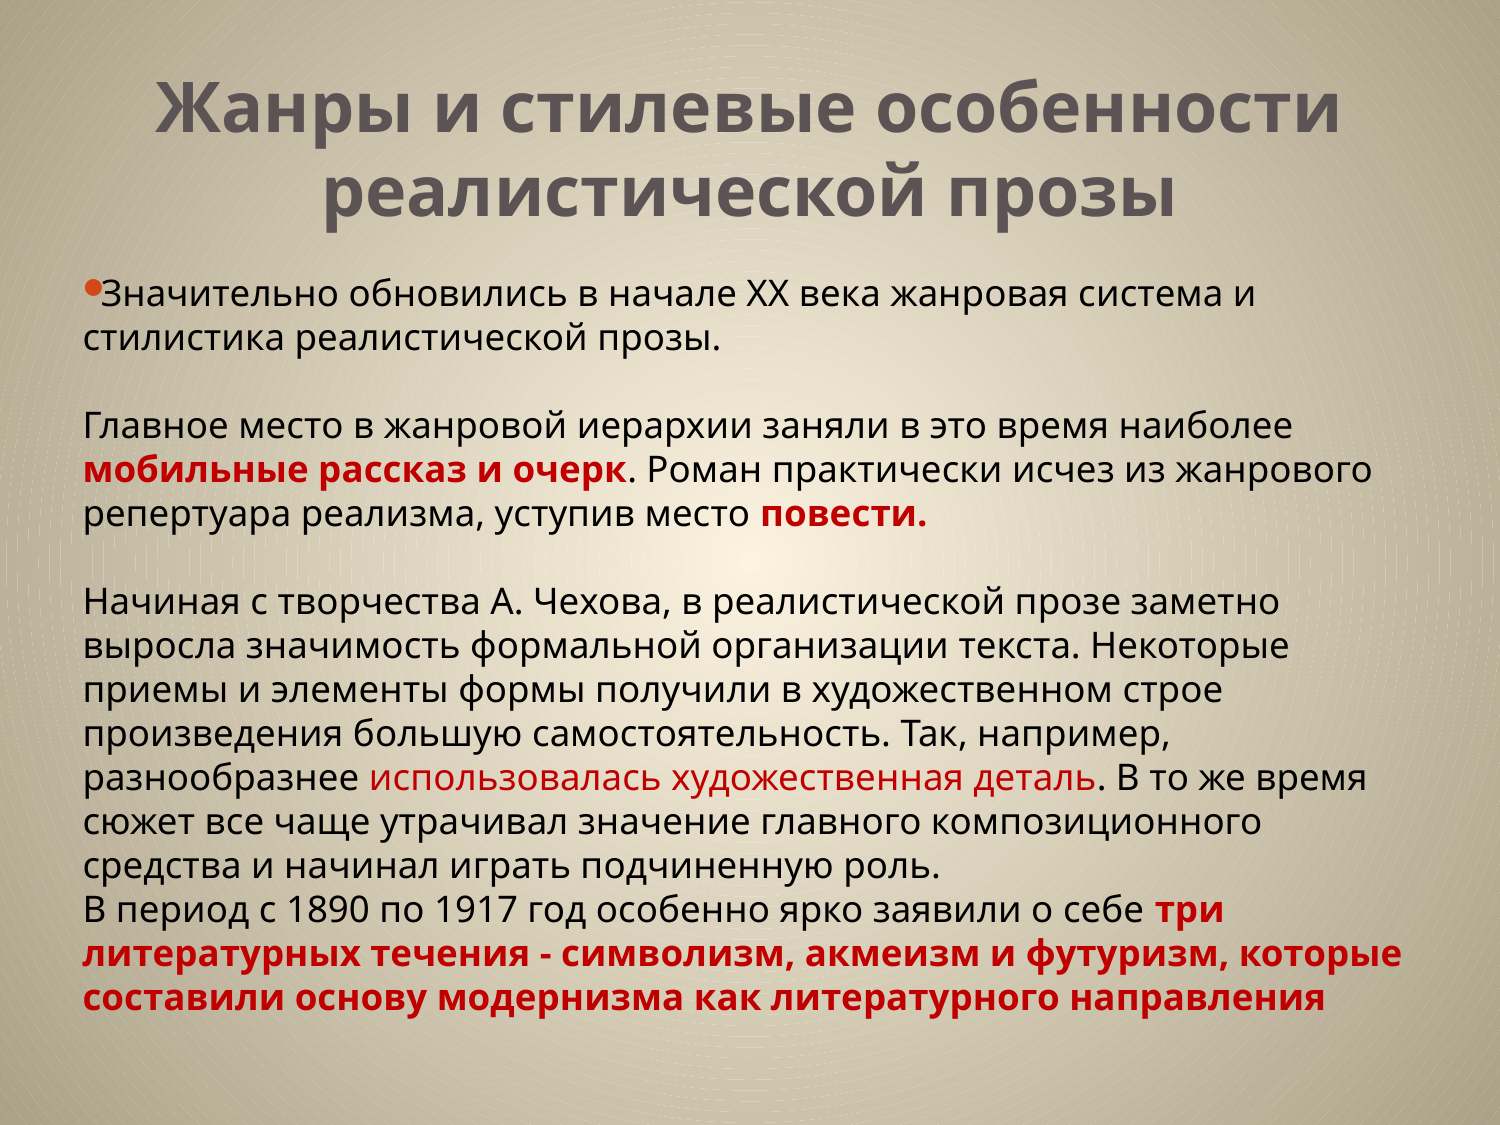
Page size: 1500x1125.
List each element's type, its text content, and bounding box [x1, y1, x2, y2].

list Значительно обновились в начале XX века жанровая система и стилистика реалистической прозы. Главное место в жанровой иерархии заняли в это время наиболее мобильные рассказ и очерк. Роман практически исчез из жанрового репертуара реализма, уступив место повести. Начиная с творчества А. Чехова, в реалистической прозе заметно выросла значимость формальной организации текста. Некоторые приемы и элементы формы получили в художественном строе произведения большую самостоятельность. Так, например, разнообразнее использовалась художественная деталь. В то же время сюжет все чаще утрачивал значение главного композиционного средства и начинал играть подчиненную роль. В период с 1890 по 1917 год особенно ярко заявили о себе три литературных течения - символизм, акмеизм и футуризм, которые составили основу модернизма как литературного направления [75, 262, 1425, 1059]
title Жанры и стилевые особенности реалистической прозы [75, 50, 1425, 238]
